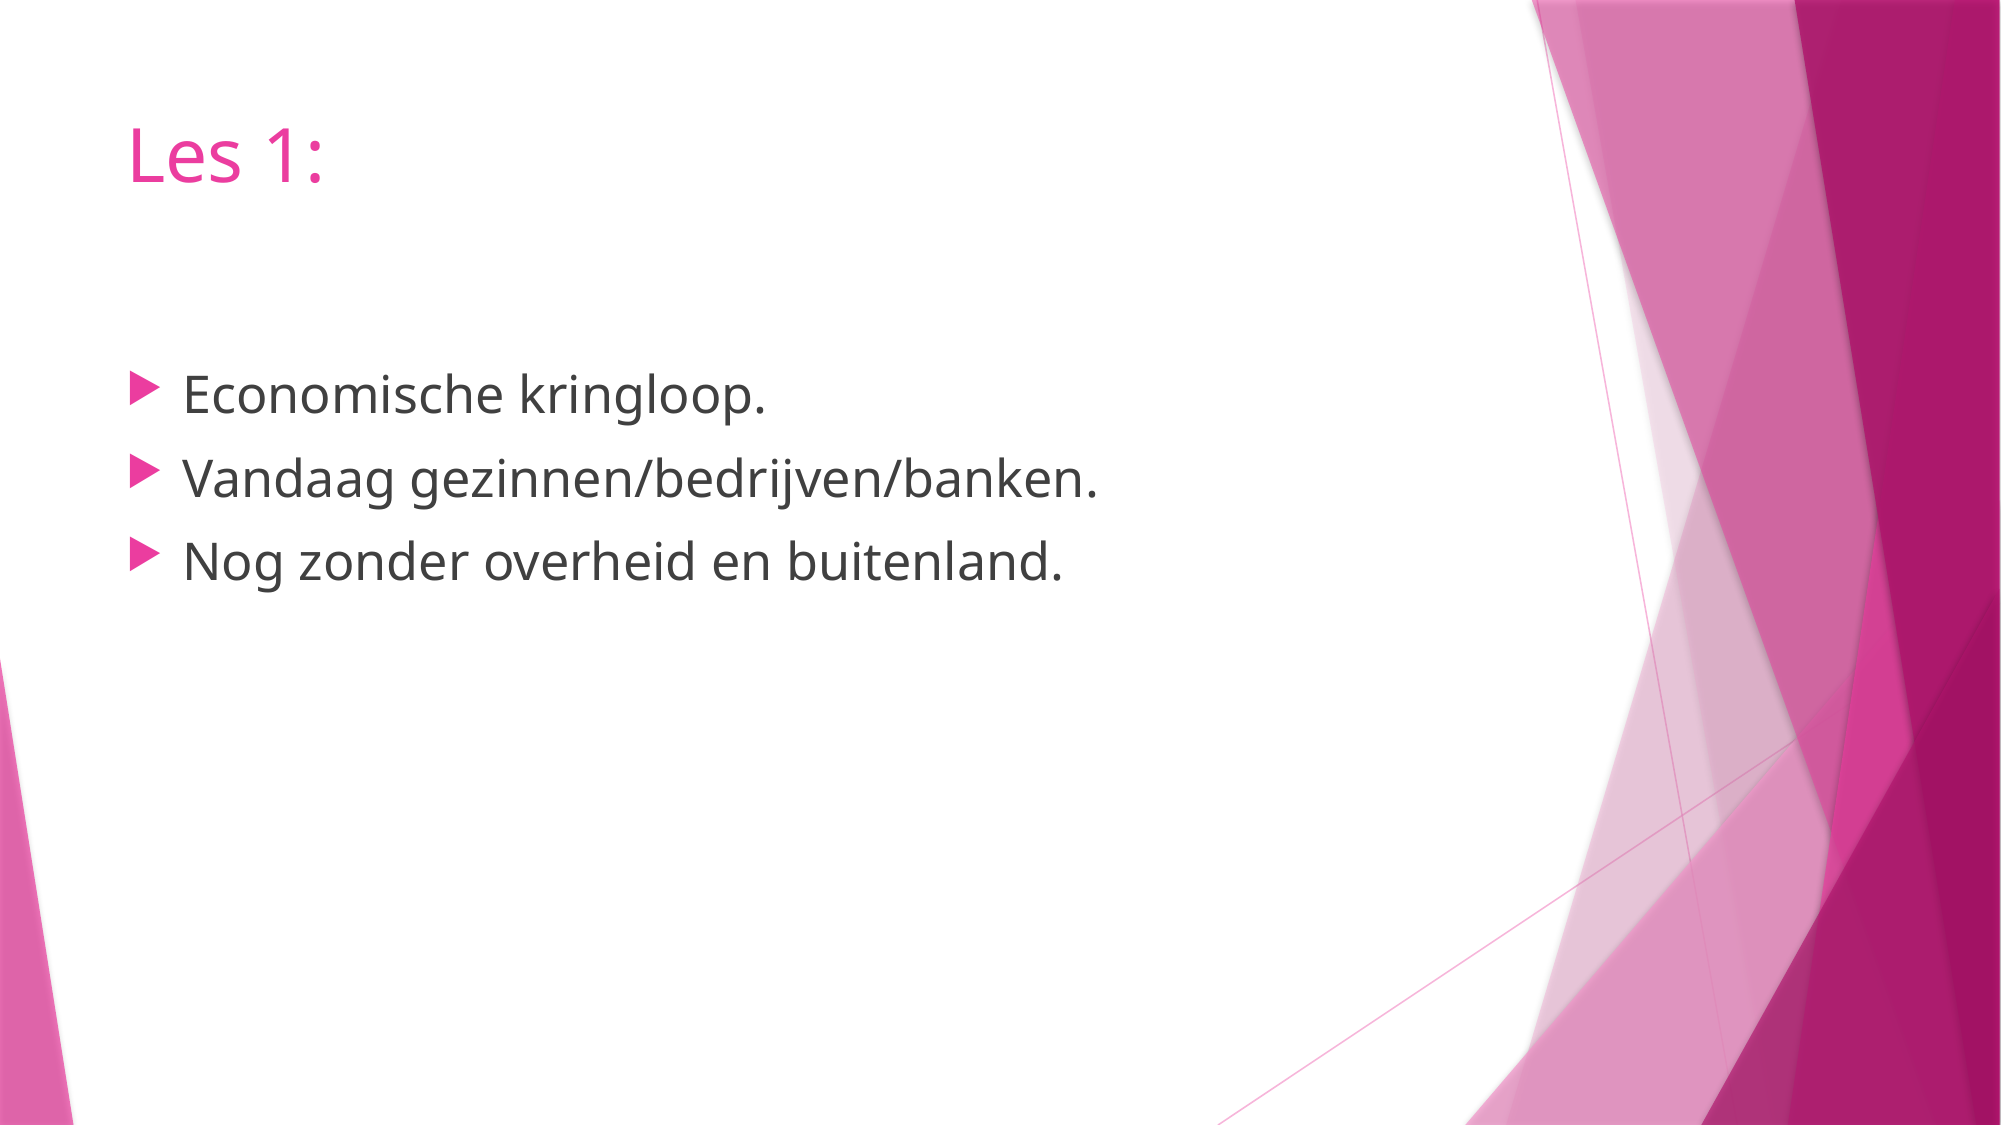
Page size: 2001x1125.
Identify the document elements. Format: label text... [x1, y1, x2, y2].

list Economische kringloop. Vandaag gezinnen/bedrijven/banken. Nog zonder overheid en buitenland. [111, 354, 1522, 992]
title Les 1: [111, 99, 1522, 317]
